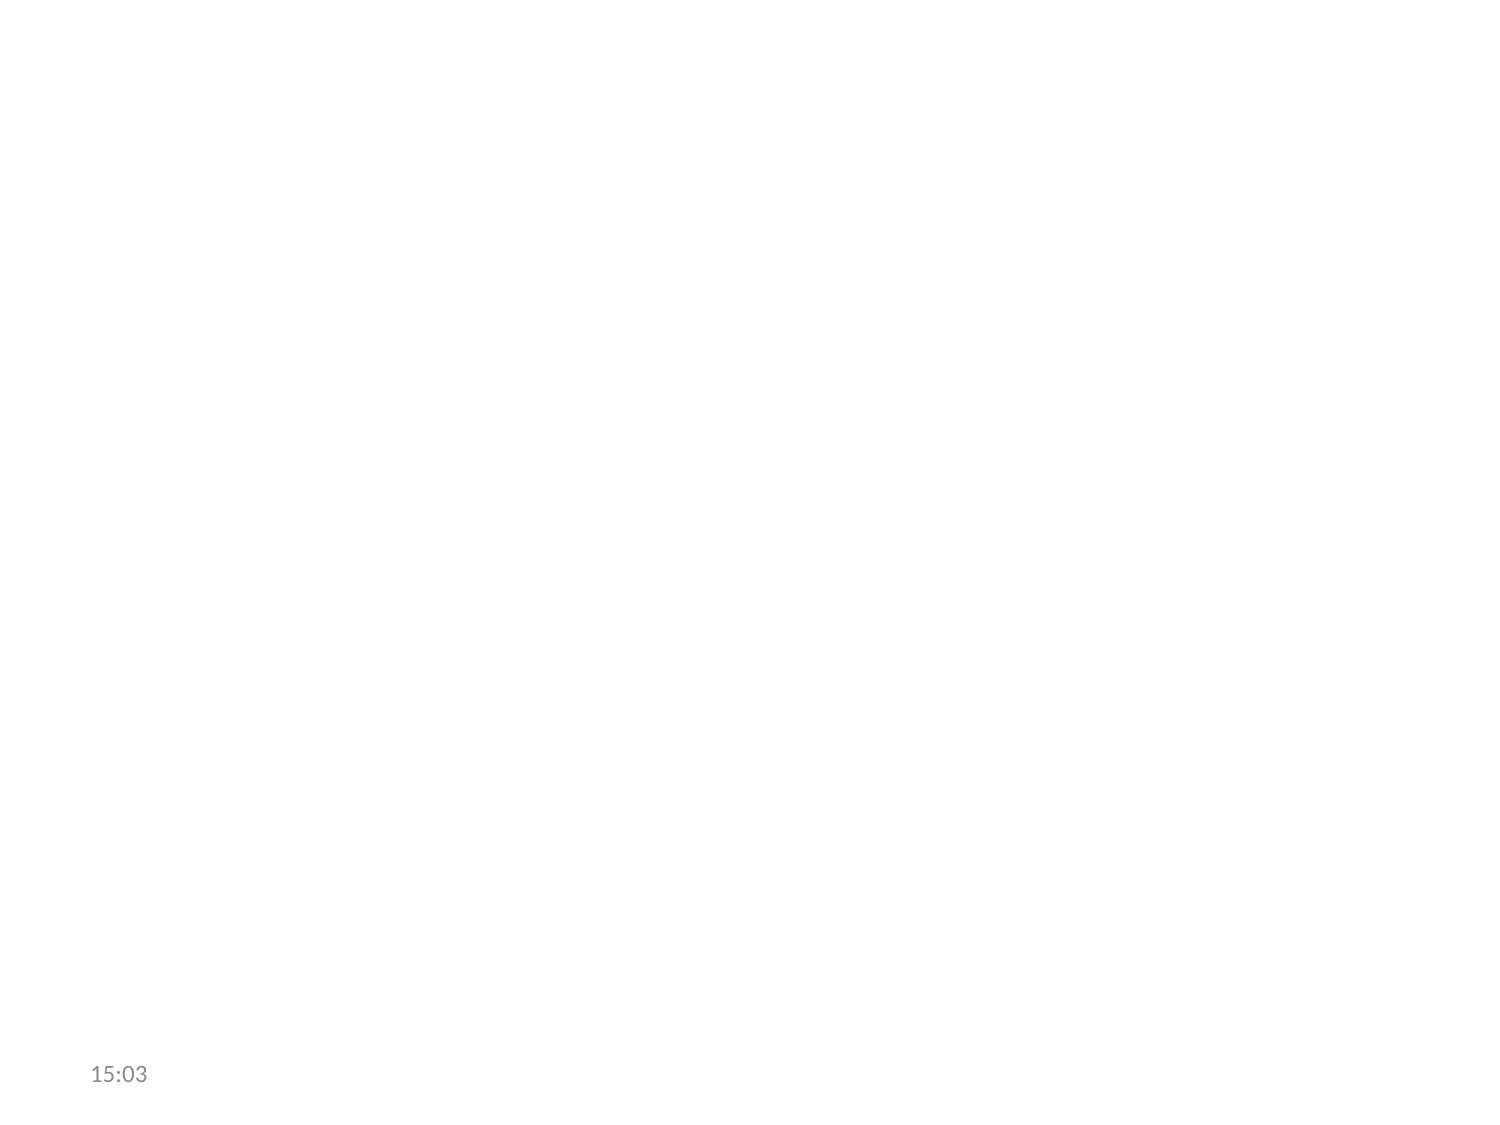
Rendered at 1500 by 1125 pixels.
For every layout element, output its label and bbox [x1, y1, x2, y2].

slide_number [75, 1042, 425, 1103]
